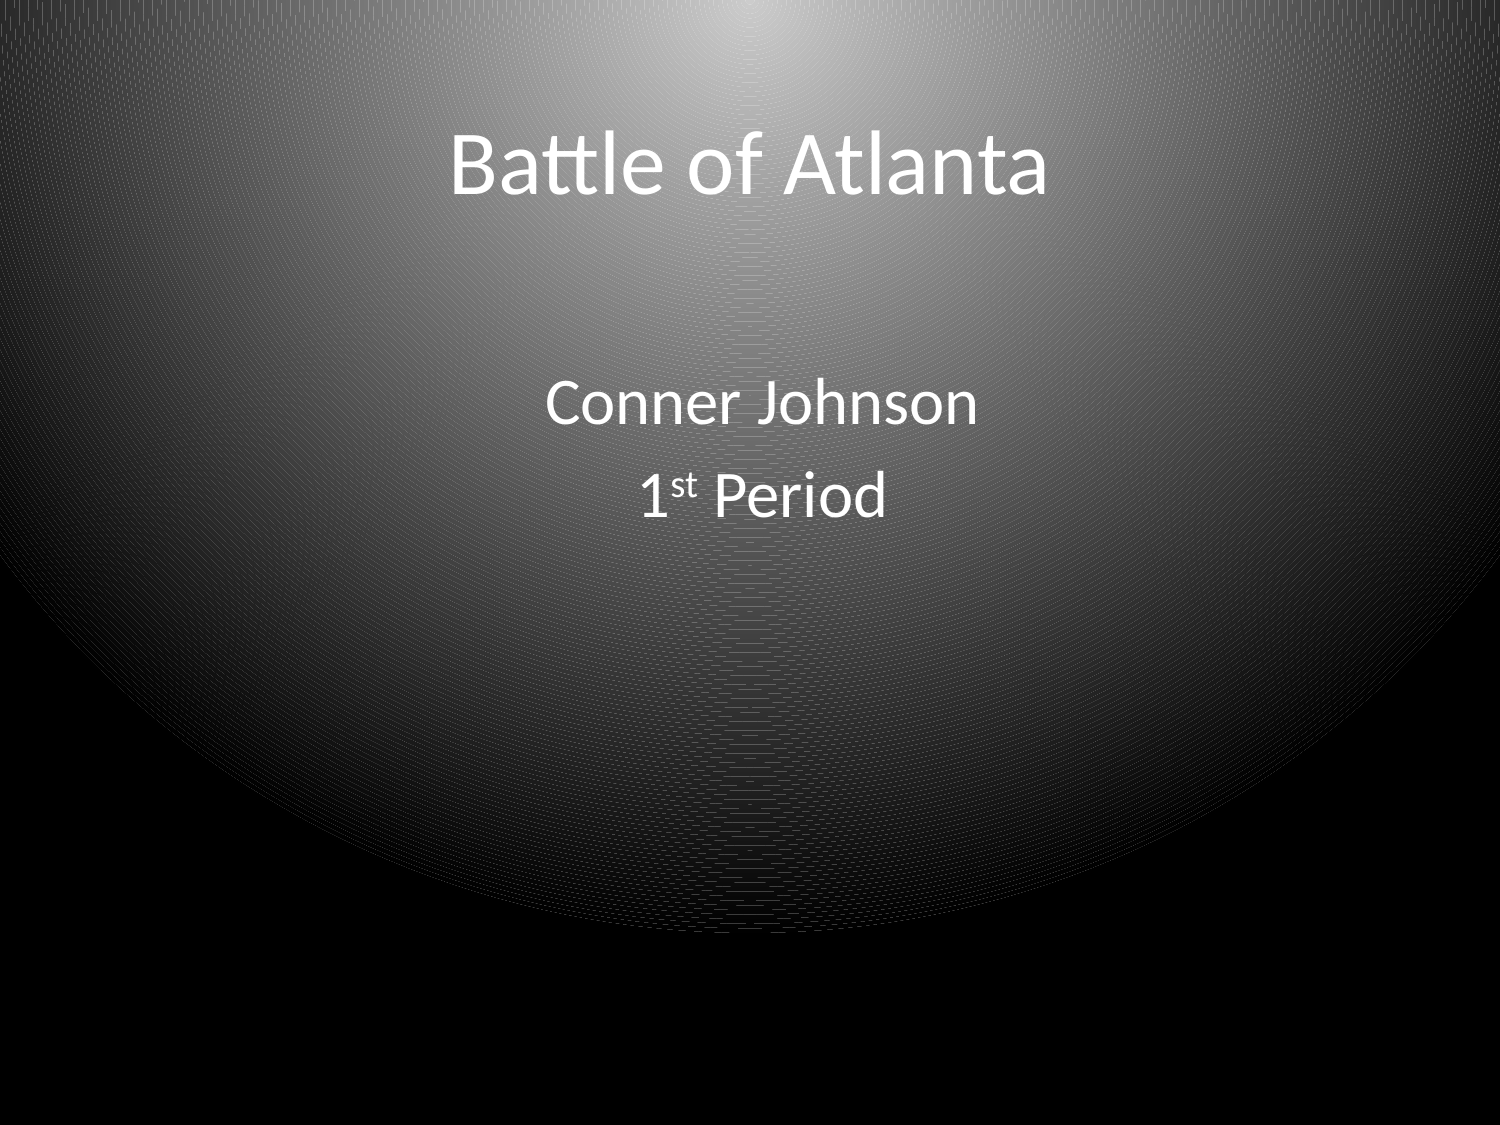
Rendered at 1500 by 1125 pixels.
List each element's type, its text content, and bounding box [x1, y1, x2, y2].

title Battle of Atlanta [112, 37, 1388, 279]
subtitle Conner Johnson 1st Period [237, 350, 1288, 638]
